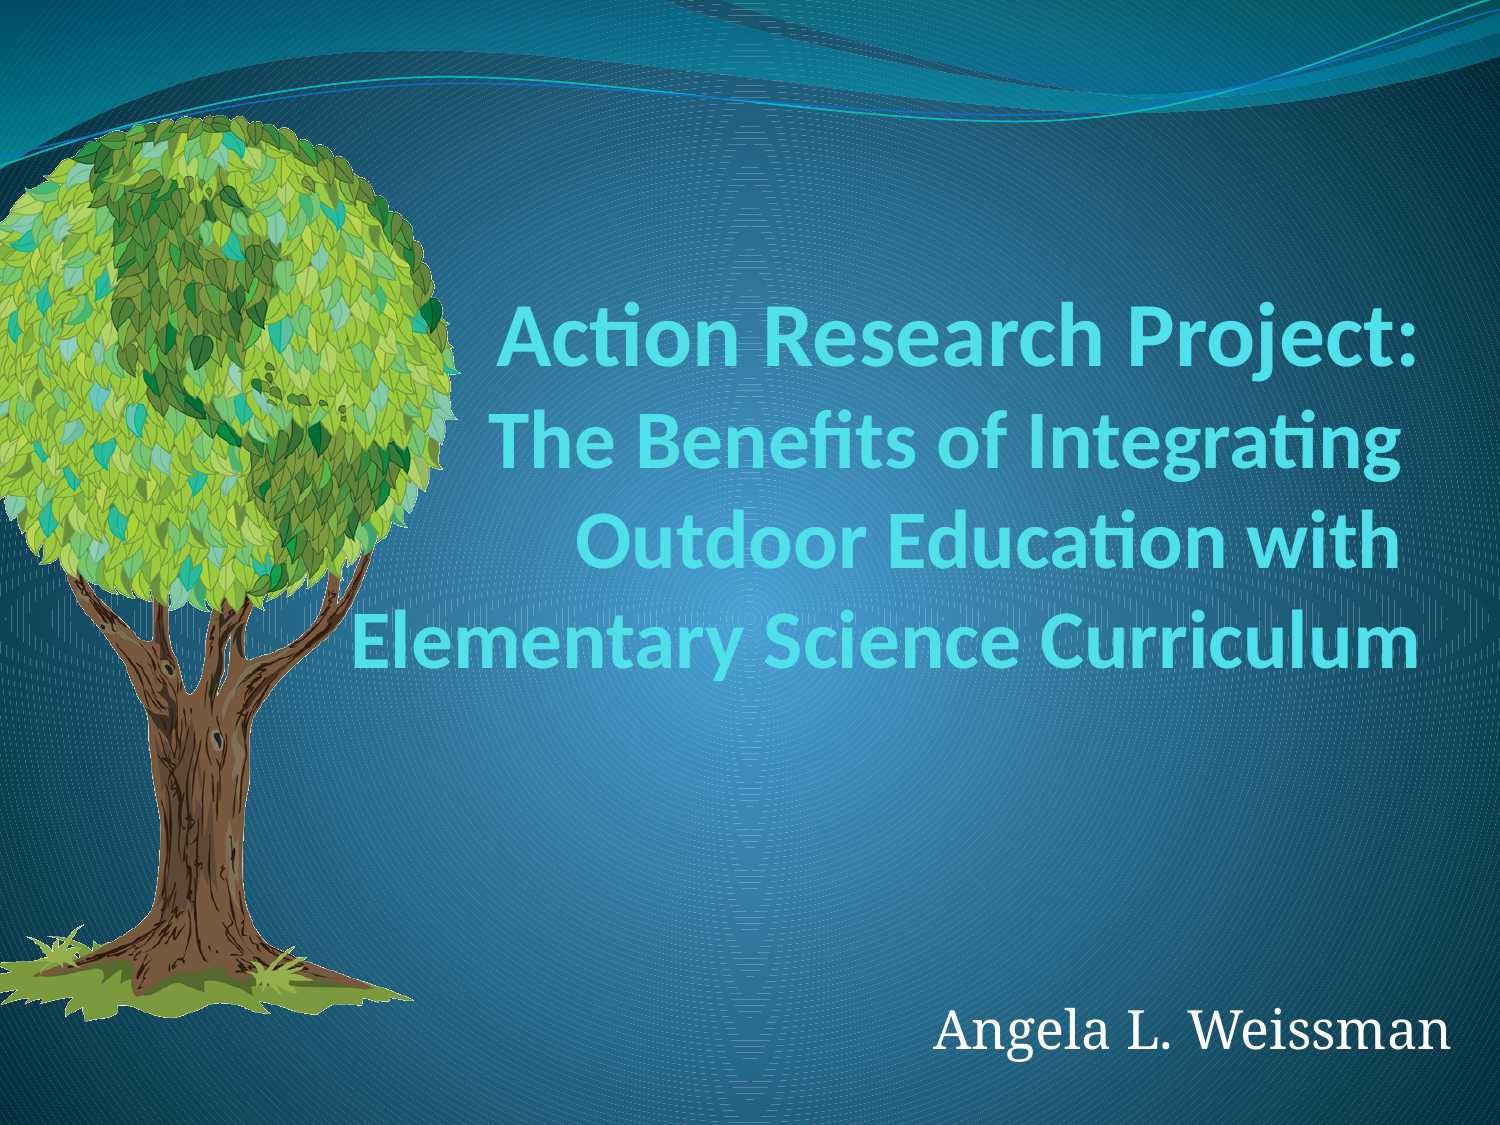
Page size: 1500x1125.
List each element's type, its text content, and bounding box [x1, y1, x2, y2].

title Action Research Project: The Benefits of Integrating Outdoor Education with Elementary Science Curriculum [494, 137, 1425, 825]
picture [0, 99, 488, 1038]
subtitle Angela L. Weissman [174, 912, 1464, 1100]
